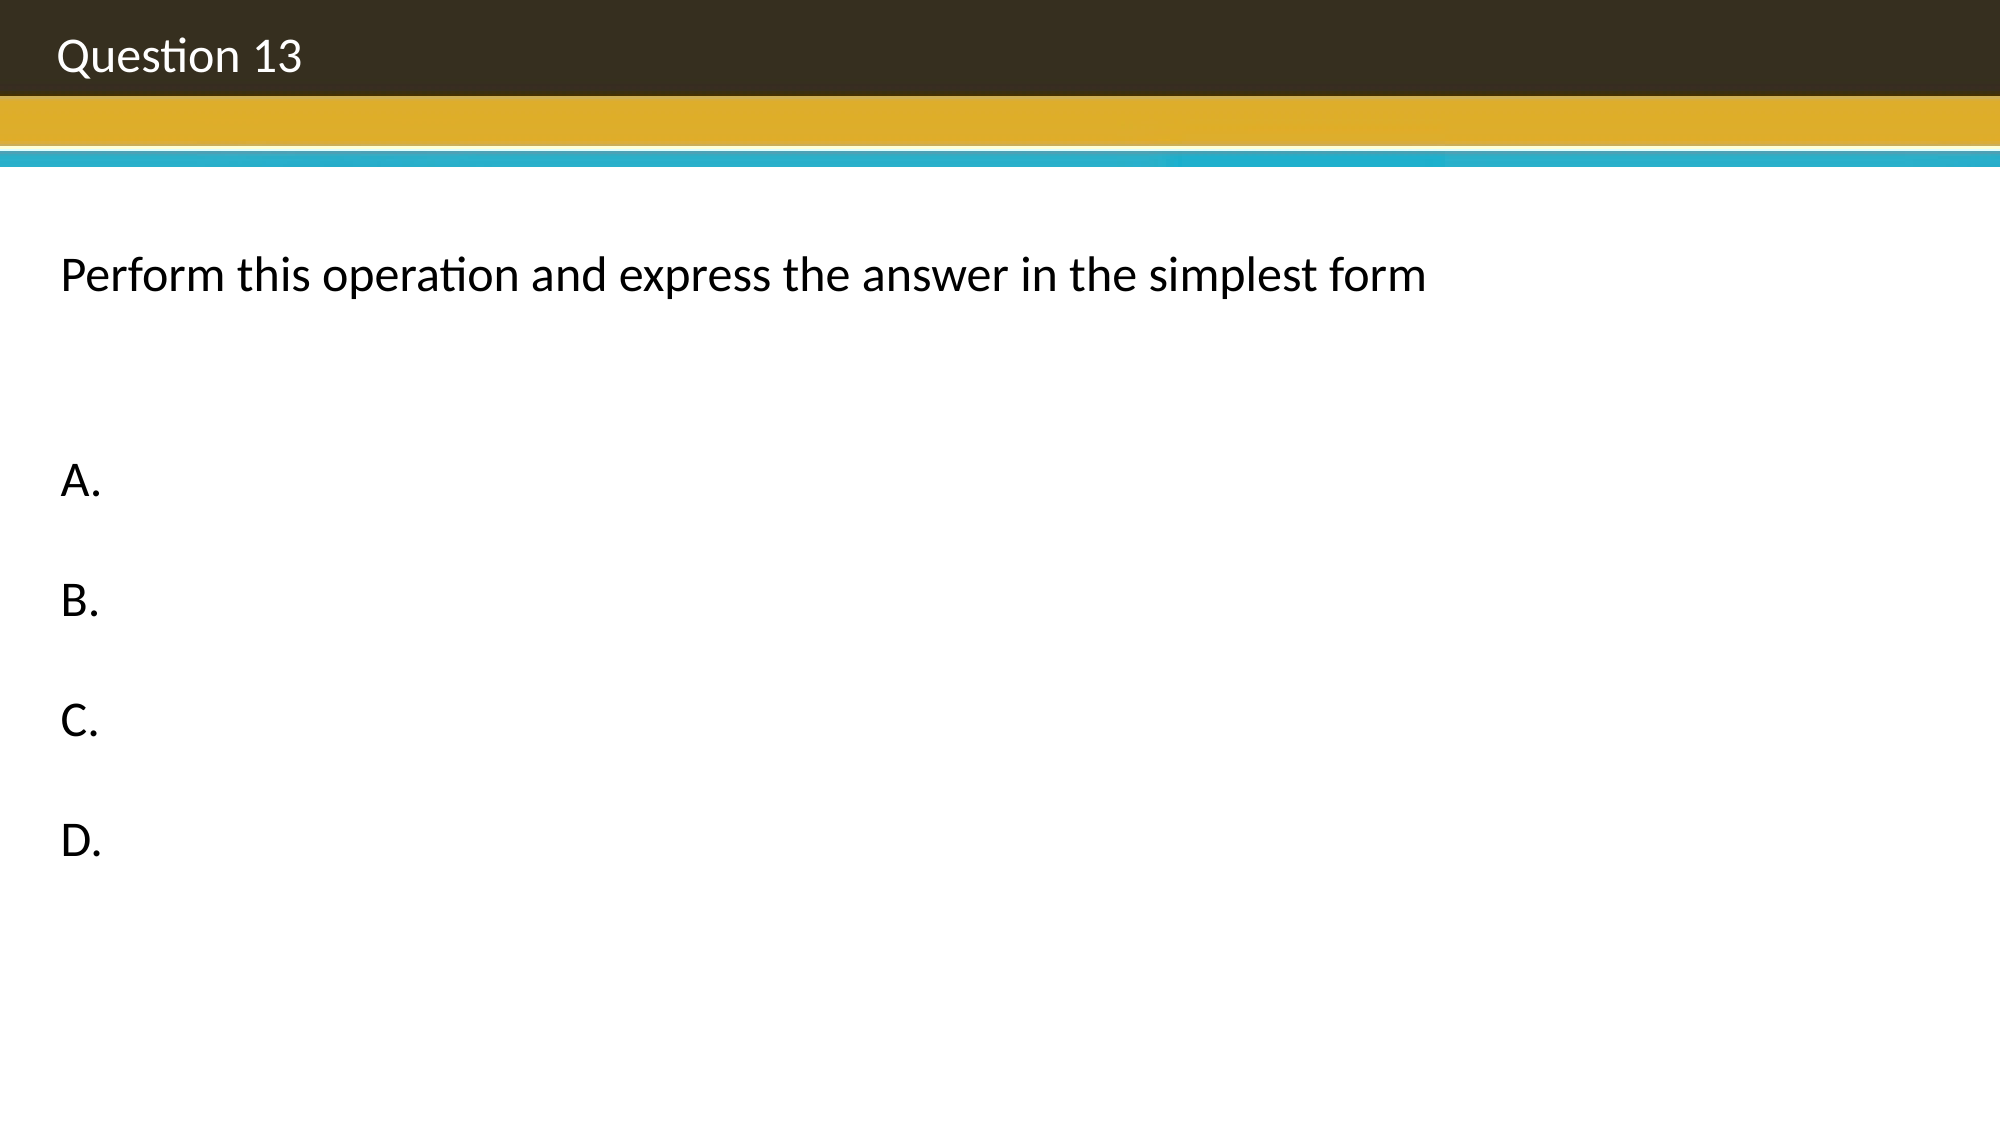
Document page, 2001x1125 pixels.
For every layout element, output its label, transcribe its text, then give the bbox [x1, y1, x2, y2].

text_box Question 13 [41, 14, 318, 90]
picture [0, 0, 2000, 167]
